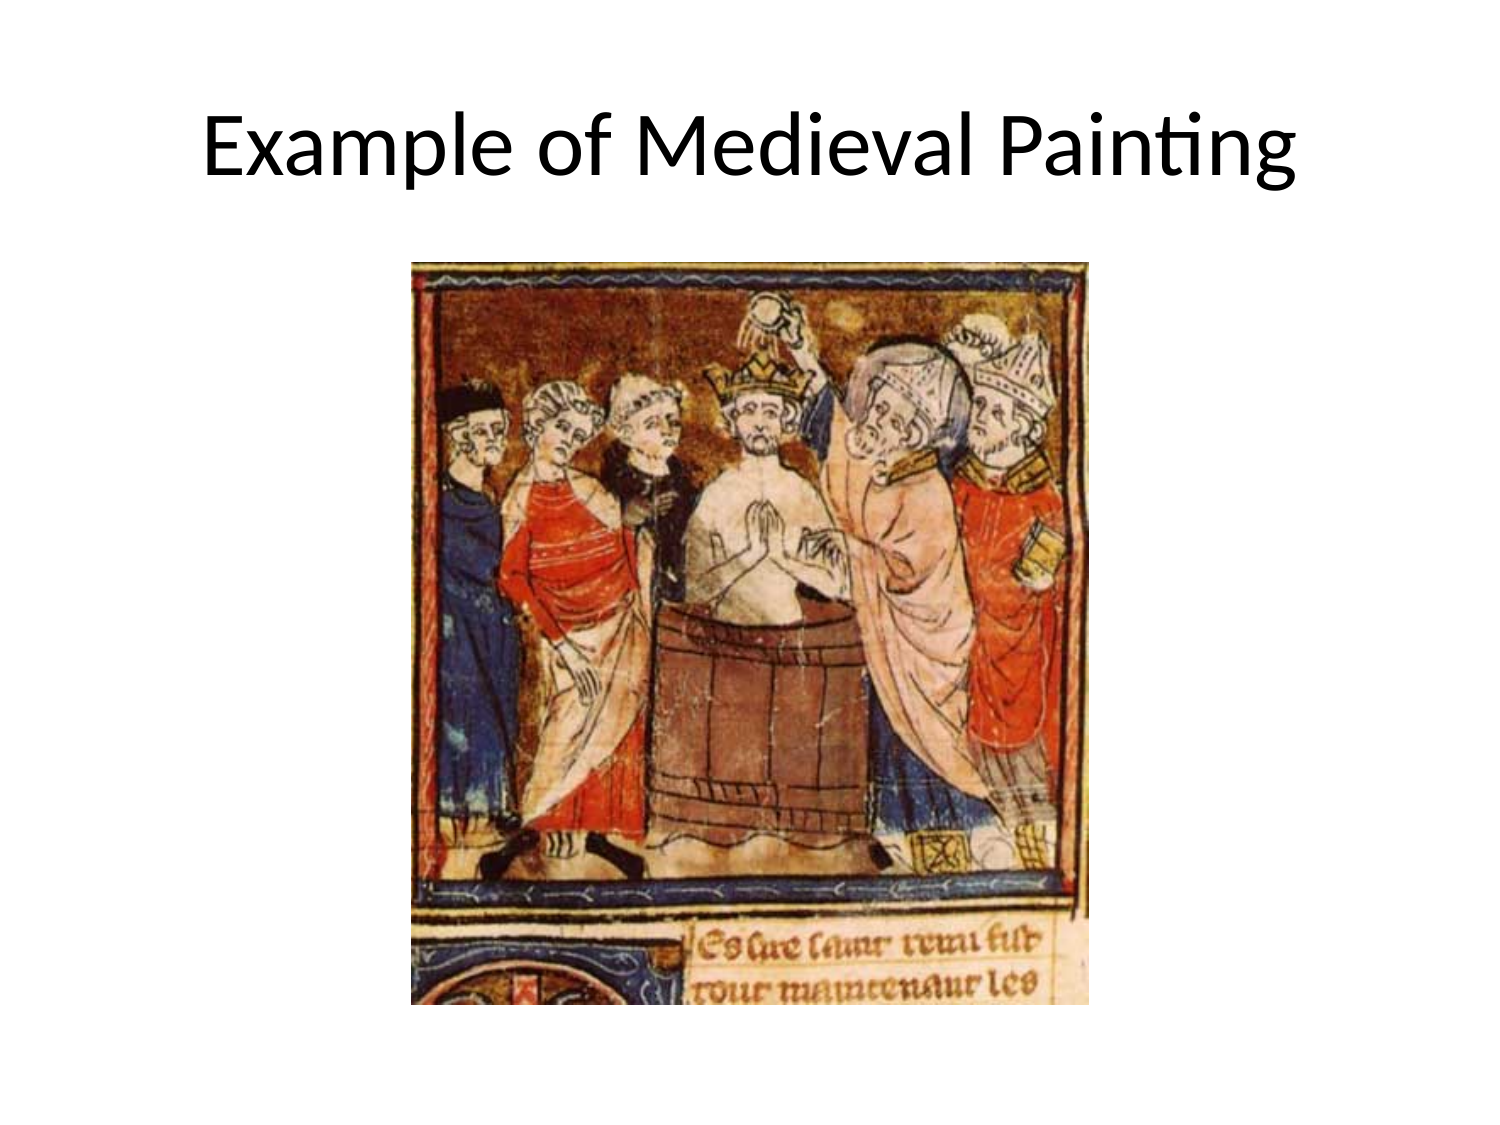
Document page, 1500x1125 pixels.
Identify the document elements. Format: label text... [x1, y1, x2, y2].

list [74, 262, 1426, 1006]
title Example of Medieval Painting [75, 45, 1425, 233]
